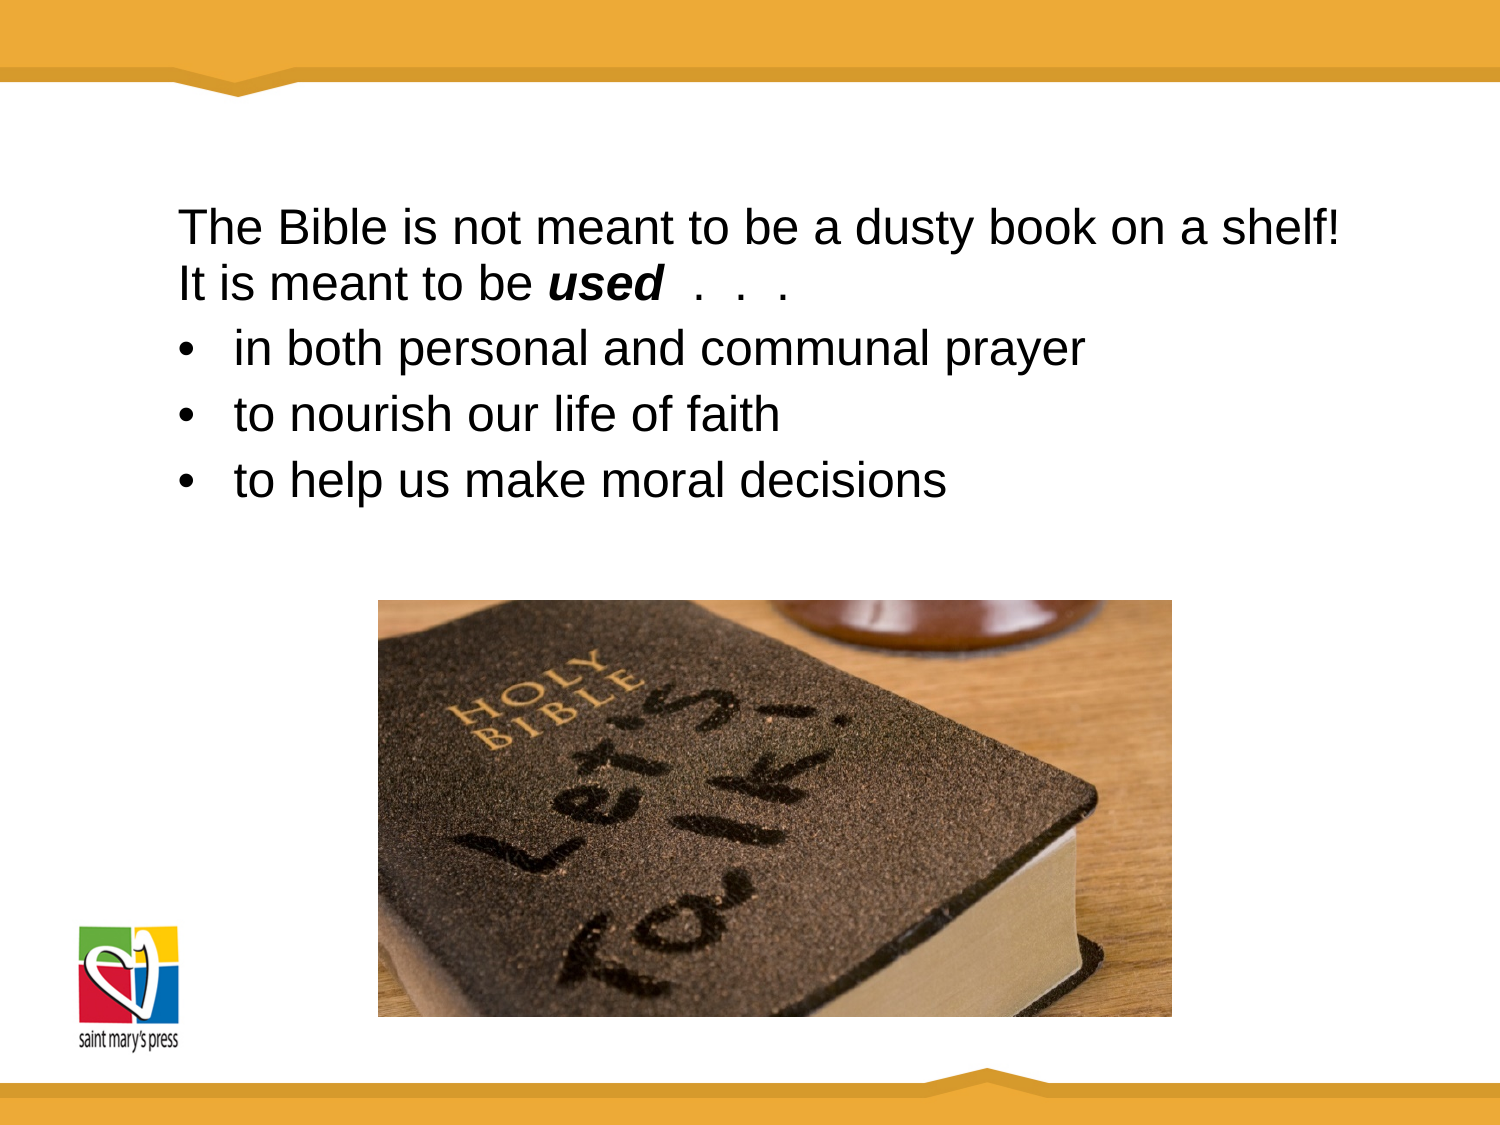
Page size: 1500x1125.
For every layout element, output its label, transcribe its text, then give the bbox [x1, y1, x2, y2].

list The Bible is not meant to be a dusty book on a shelf! It is meant to be used . . . in both personal and communal prayer to nourish our life of faith to help us make moral decisions [162, 191, 1388, 859]
picture [0, 0, 1500, 1125]
